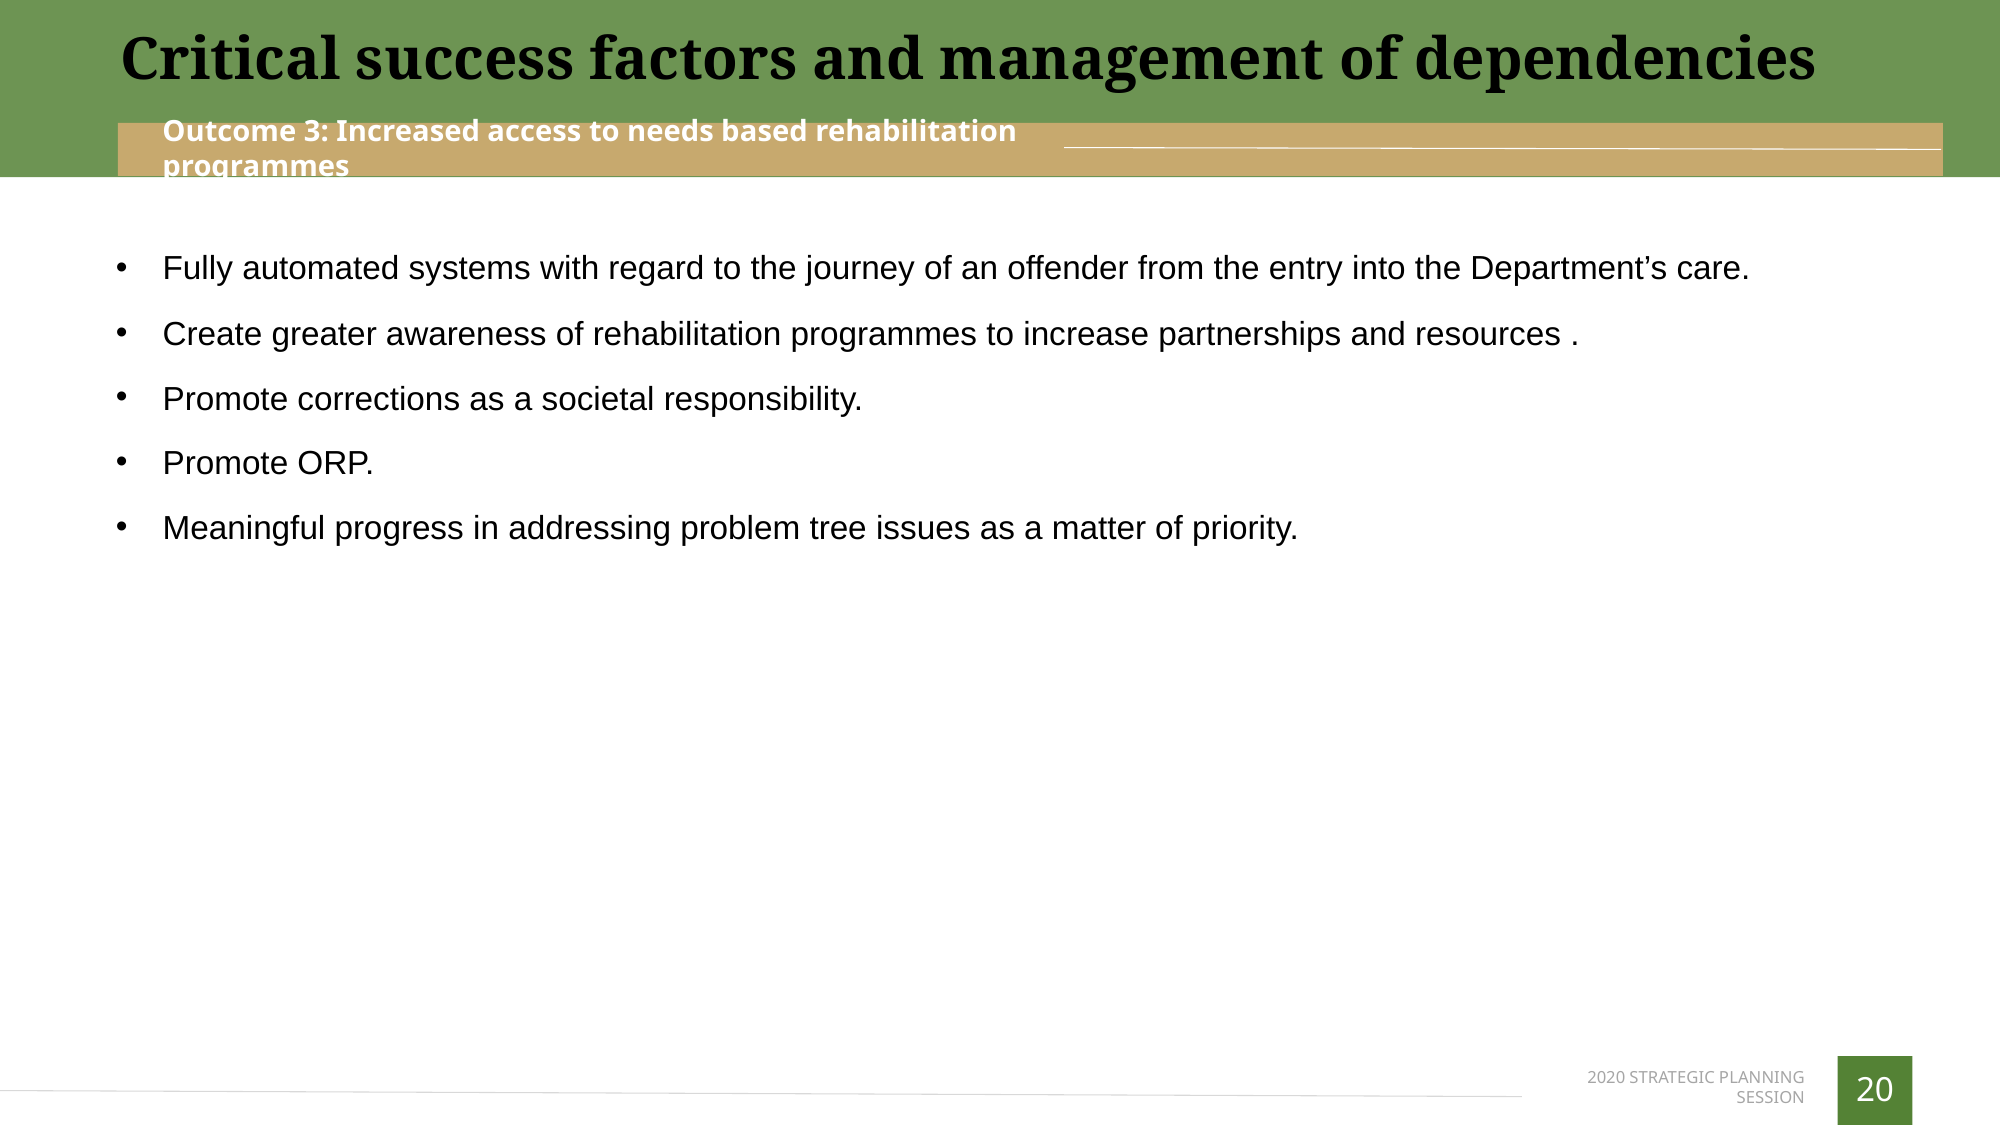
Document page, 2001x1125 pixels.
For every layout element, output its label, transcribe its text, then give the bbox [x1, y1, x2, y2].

text_box Fully automated systems with regard to the journey of an offender from the entry into the Department’s care. Create greater awareness of rehabilitation programmes to increase partnerships and resources . Promote corrections as a societal responsibility. Promote ORP. Meaningful progress in addressing problem tree issues as a matter of priority. [101, 239, 1937, 629]
title Critical success factors and management of dependencies [120, 29, 1855, 118]
